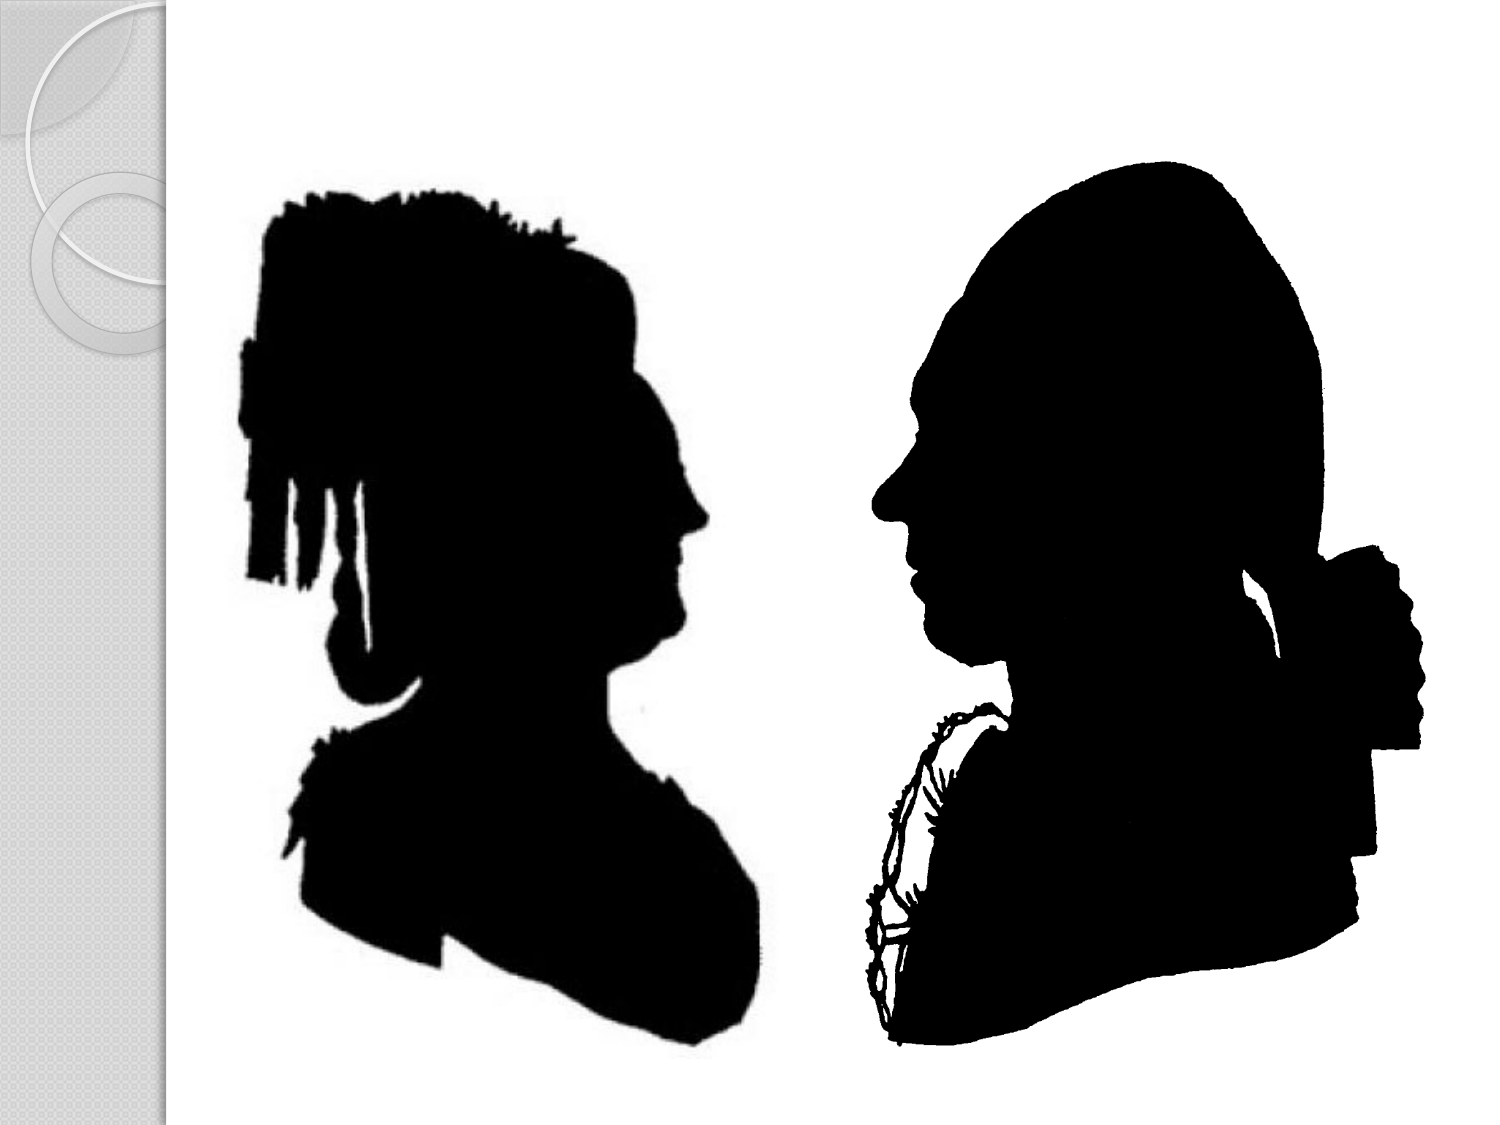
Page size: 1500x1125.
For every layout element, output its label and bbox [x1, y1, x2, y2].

list [832, 148, 1431, 1053]
list [194, 156, 823, 1059]
